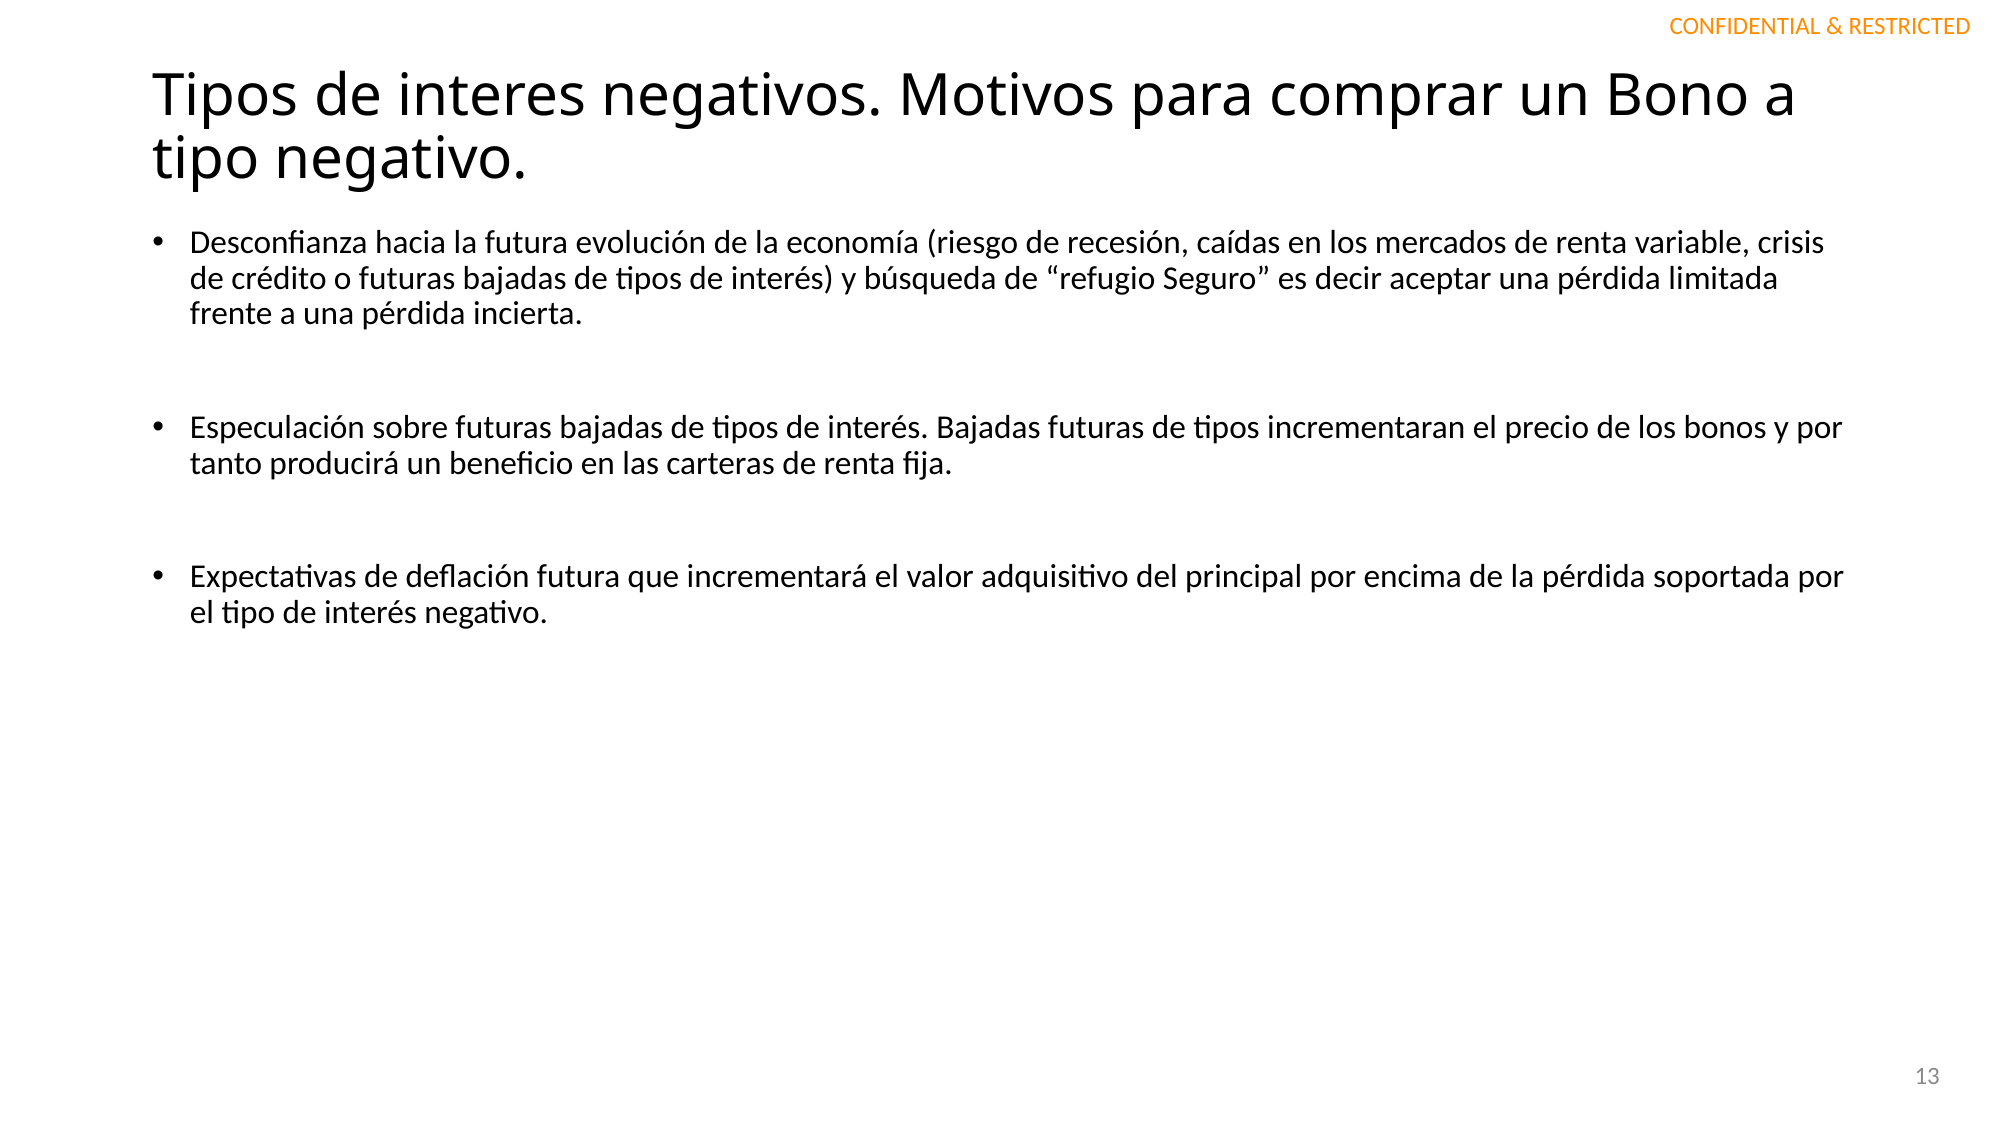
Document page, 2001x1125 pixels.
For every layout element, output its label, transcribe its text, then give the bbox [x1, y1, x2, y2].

title Tipos de interes negativos. Motivos para comprar un Bono a tipo negativo. [137, 59, 1928, 197]
list Desconfianza hacia la futura evolución de la economía (riesgo de recesión, caídas en los mercados de renta variable, crisis de crédito o futuras bajadas de tipos de interés) y búsqueda de “refugio Seguro” es decir aceptar una pérdida limitada frente a una pérdida incierta. Especulación sobre futuras bajadas de tipos de interés. Bajadas futuras de tipos incrementaran el precio de los bonos y por tanto producirá un beneficio en las carteras de renta fija. Expectativas de deflación futura que incrementará el valor adquisitivo del principal por encima de la pérdida soportada por el tipo de interés negativo. [137, 217, 1863, 1014]
footer 13 [1894, 1044, 1960, 1105]
